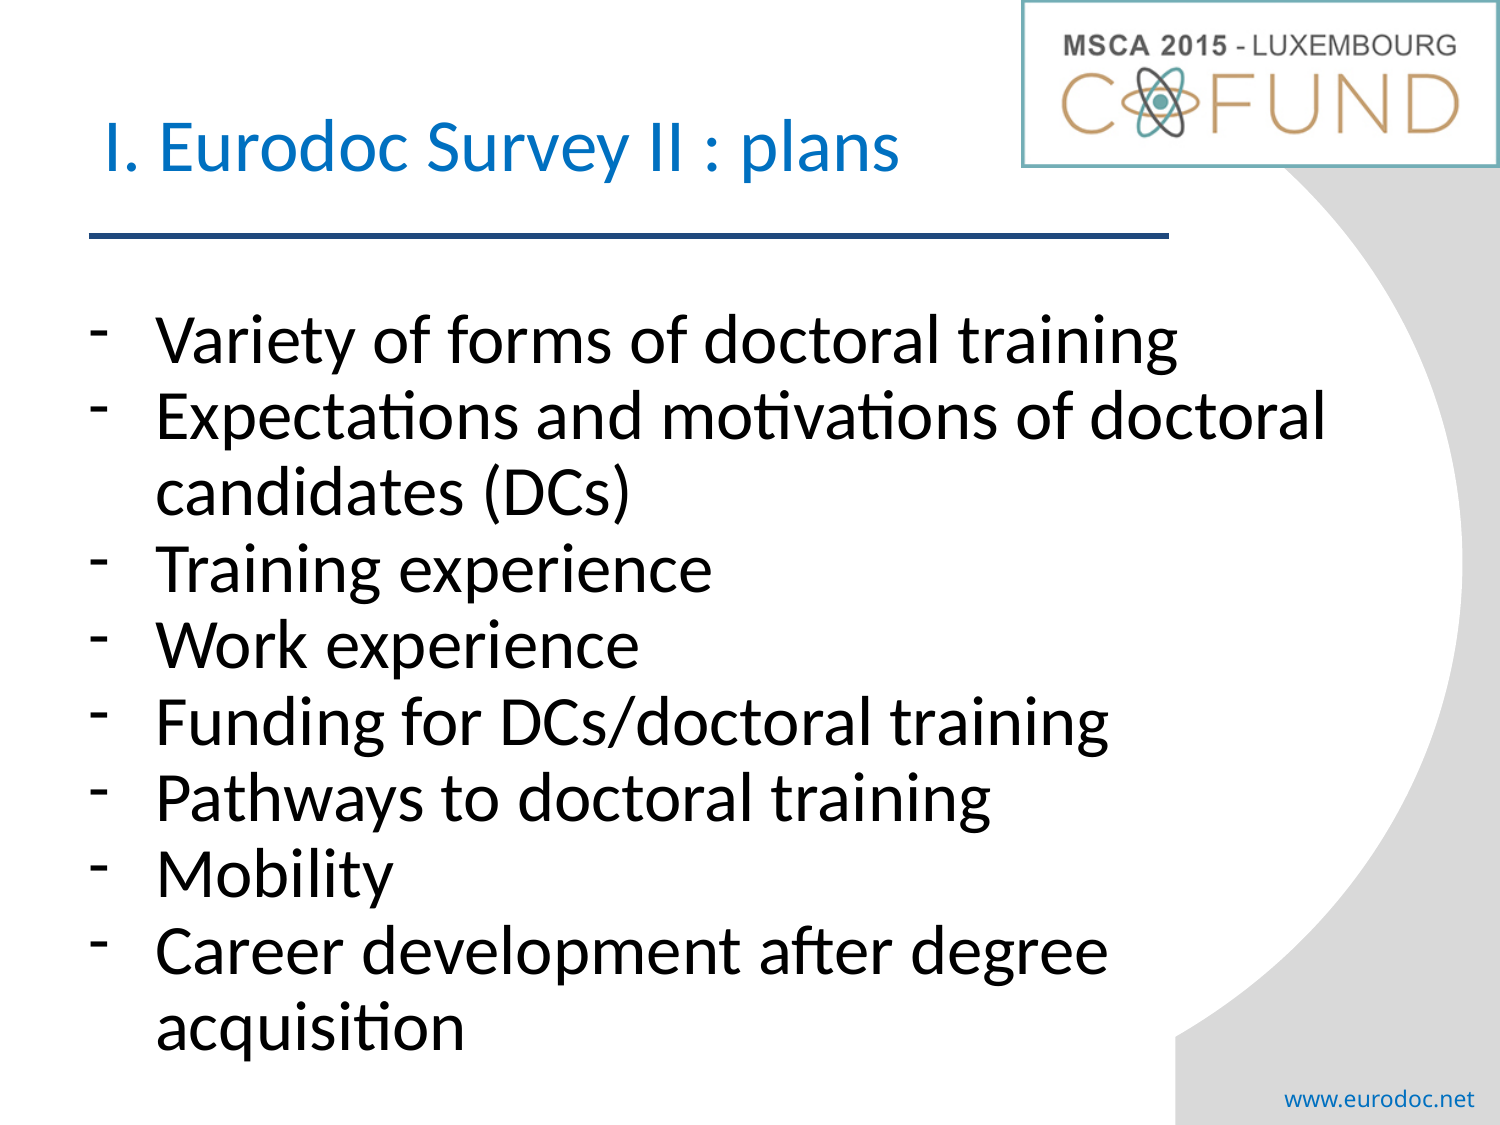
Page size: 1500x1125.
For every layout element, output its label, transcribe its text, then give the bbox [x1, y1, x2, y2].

title I. Eurodoc Survey II : plans [88, 59, 1176, 237]
list Variety of forms of doctoral training Expectations and motivations of doctoral candidates (DCs) Training experience Work experience Funding for DCs/doctoral training Pathways to doctoral training Mobility Career development after degree acquisition [64, 294, 1388, 1098]
picture [1021, 0, 1500, 168]
